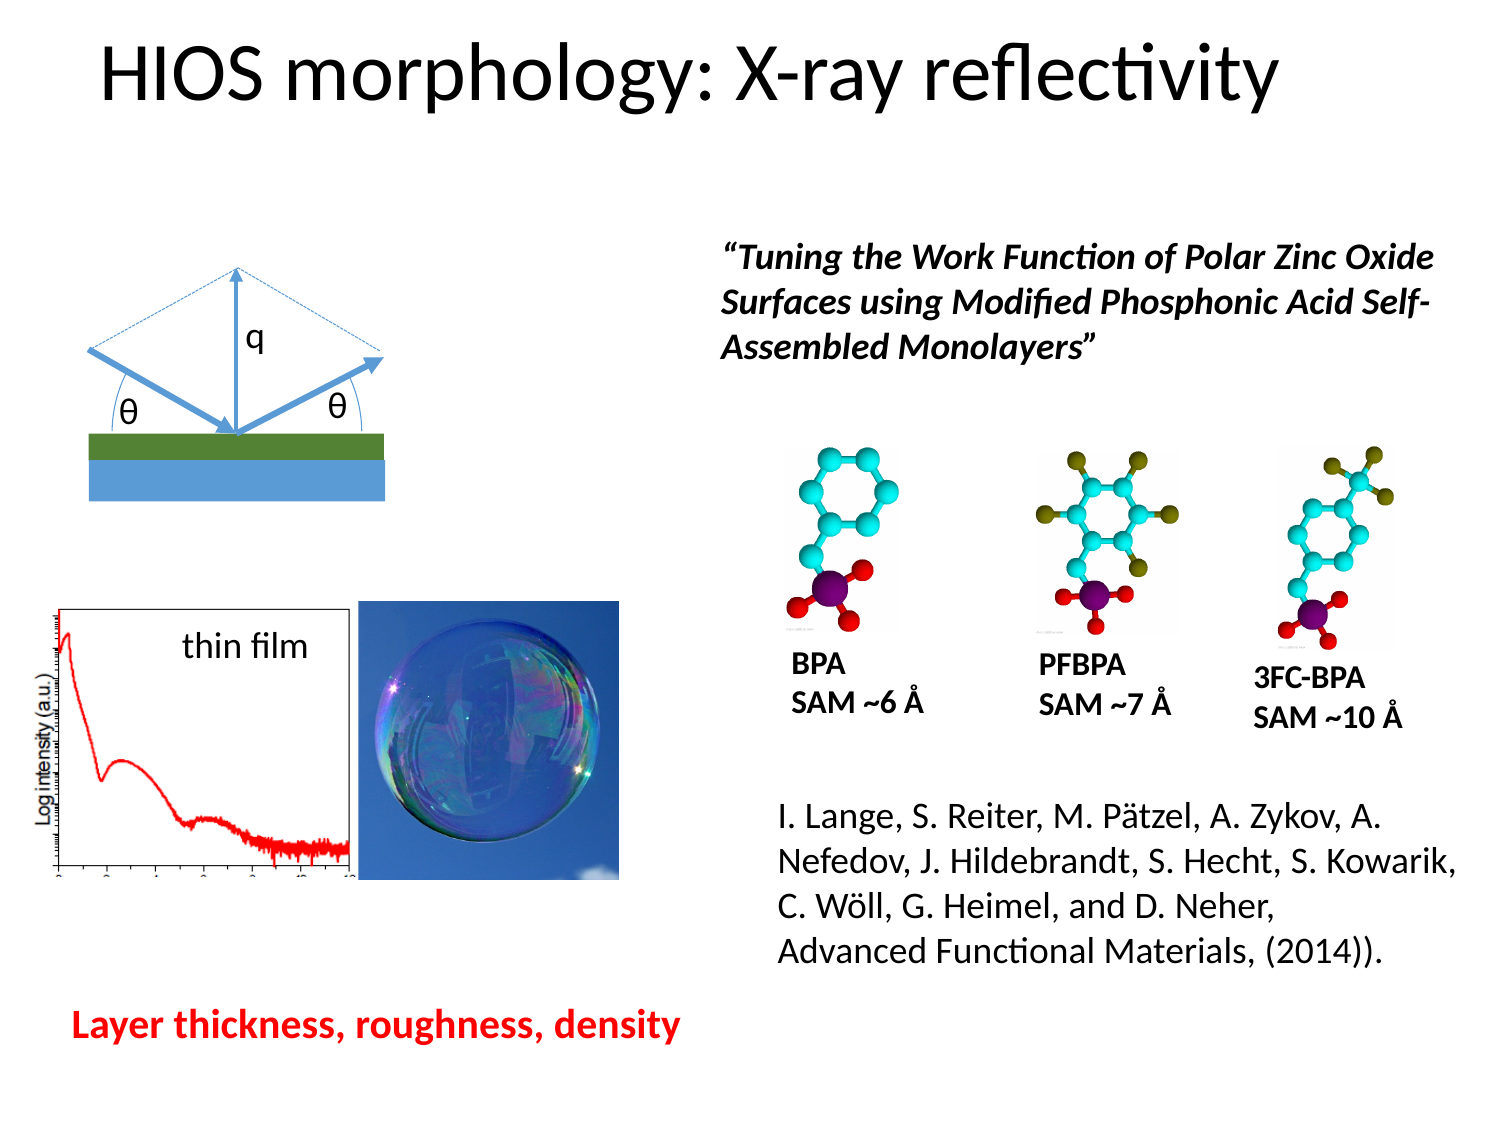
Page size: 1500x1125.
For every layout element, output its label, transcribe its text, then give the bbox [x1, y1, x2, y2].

text_box BPA SAM ~6 Å [776, 633, 998, 728]
picture [785, 447, 899, 632]
text_box q [237, 351, 280, 357]
text_box [88, 459, 386, 503]
text_box [87, 433, 385, 462]
text_box “Tuning the Work Function of Polar Zinc Oxide Surfaces using Modified Phosphonic Acid Self-Assembled Monolayers” [706, 224, 1457, 375]
text_box PFBPA SAM ~7 Å [1024, 634, 1252, 730]
text_box HIOS morphology: X-ray reflectivity [84, 10, 1394, 225]
picture [1277, 446, 1394, 650]
text_box I. Lange, S. Reiter, M. Pätzel, A. Zykov, A. Nefedov, J. Hildebrandt, S. Hecht, S. Kowarik, C. Wöll, G. Heimel, and D. Neher, Advanced Functional Materials, (2014)). [762, 783, 1500, 979]
text_box 3FC-BPA SAM ~10 Å [1238, 647, 1473, 783]
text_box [238, 268, 380, 351]
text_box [88, 351, 236, 434]
text_box Layer thickness, roughness, density [56, 989, 697, 1055]
picture [14, 600, 619, 880]
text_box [236, 357, 384, 434]
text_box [87, 267, 239, 351]
text_box θ [104, 434, 154, 440]
picture [1035, 451, 1179, 635]
